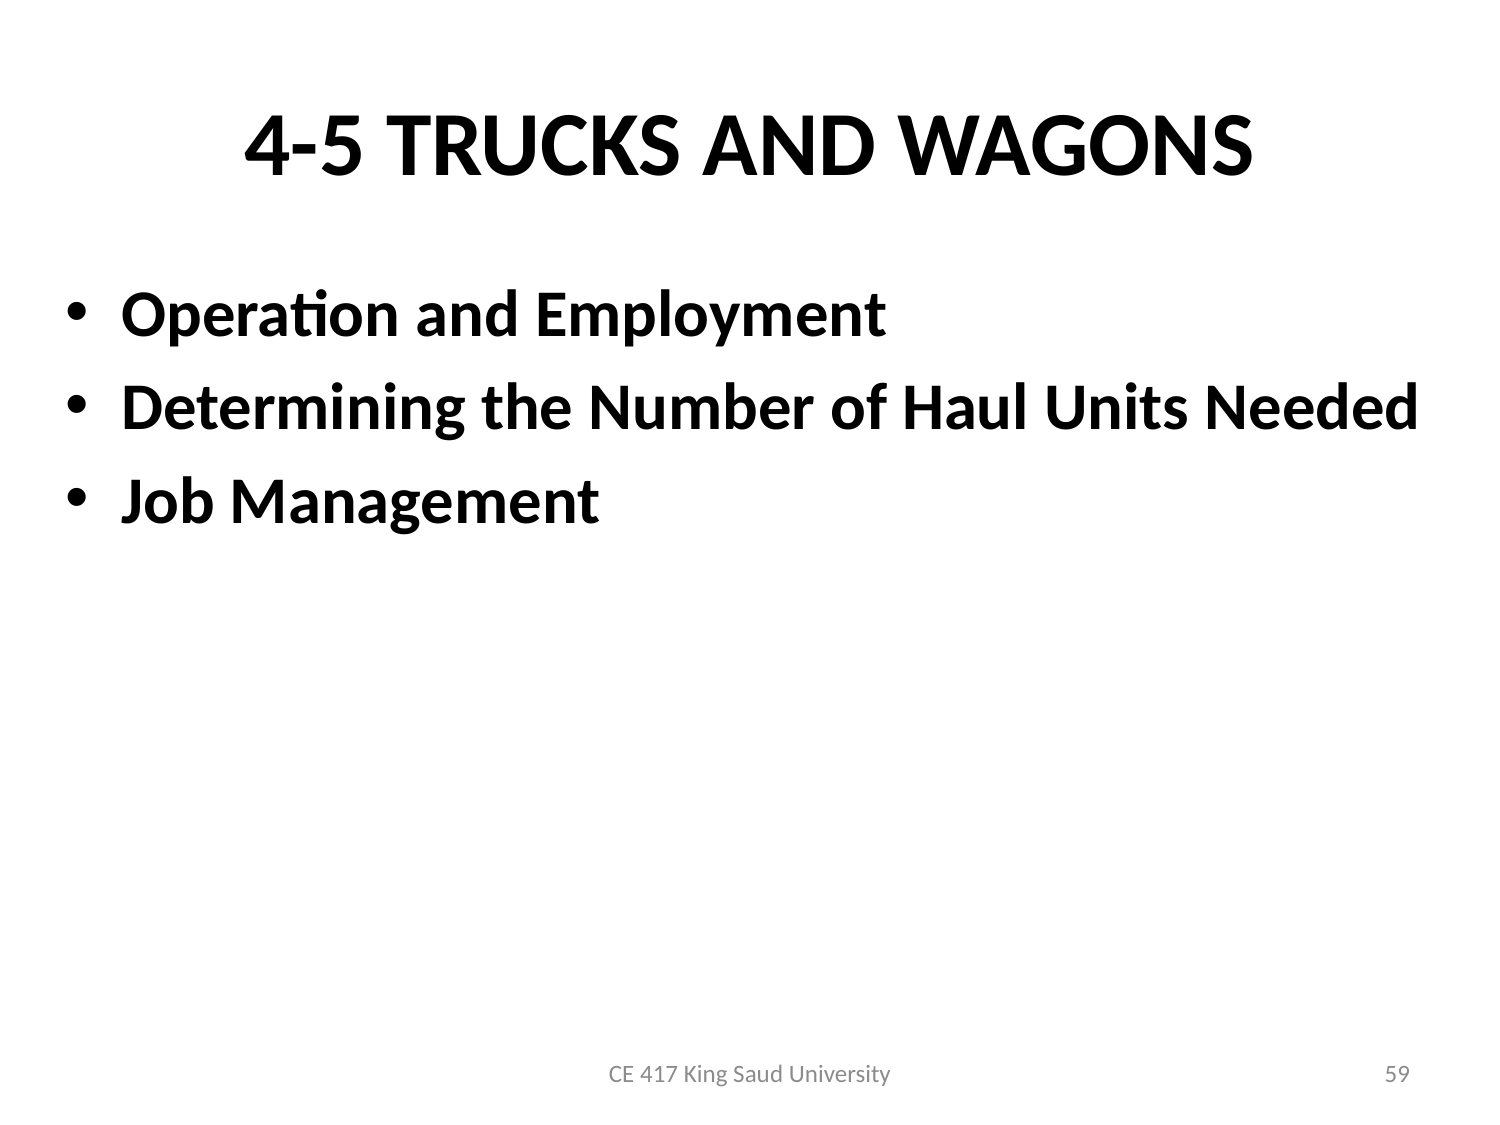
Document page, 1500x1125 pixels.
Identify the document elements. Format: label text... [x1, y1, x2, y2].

slide_number 59 [1074, 1042, 1425, 1103]
title 4-5 TRUCKS AND WAGONS [75, 45, 1425, 233]
list Operation and Employment Determining the Number of Haul Units Needed Job Management [50, 262, 1450, 1005]
footer CE 417 King Saud University [512, 1042, 988, 1103]
